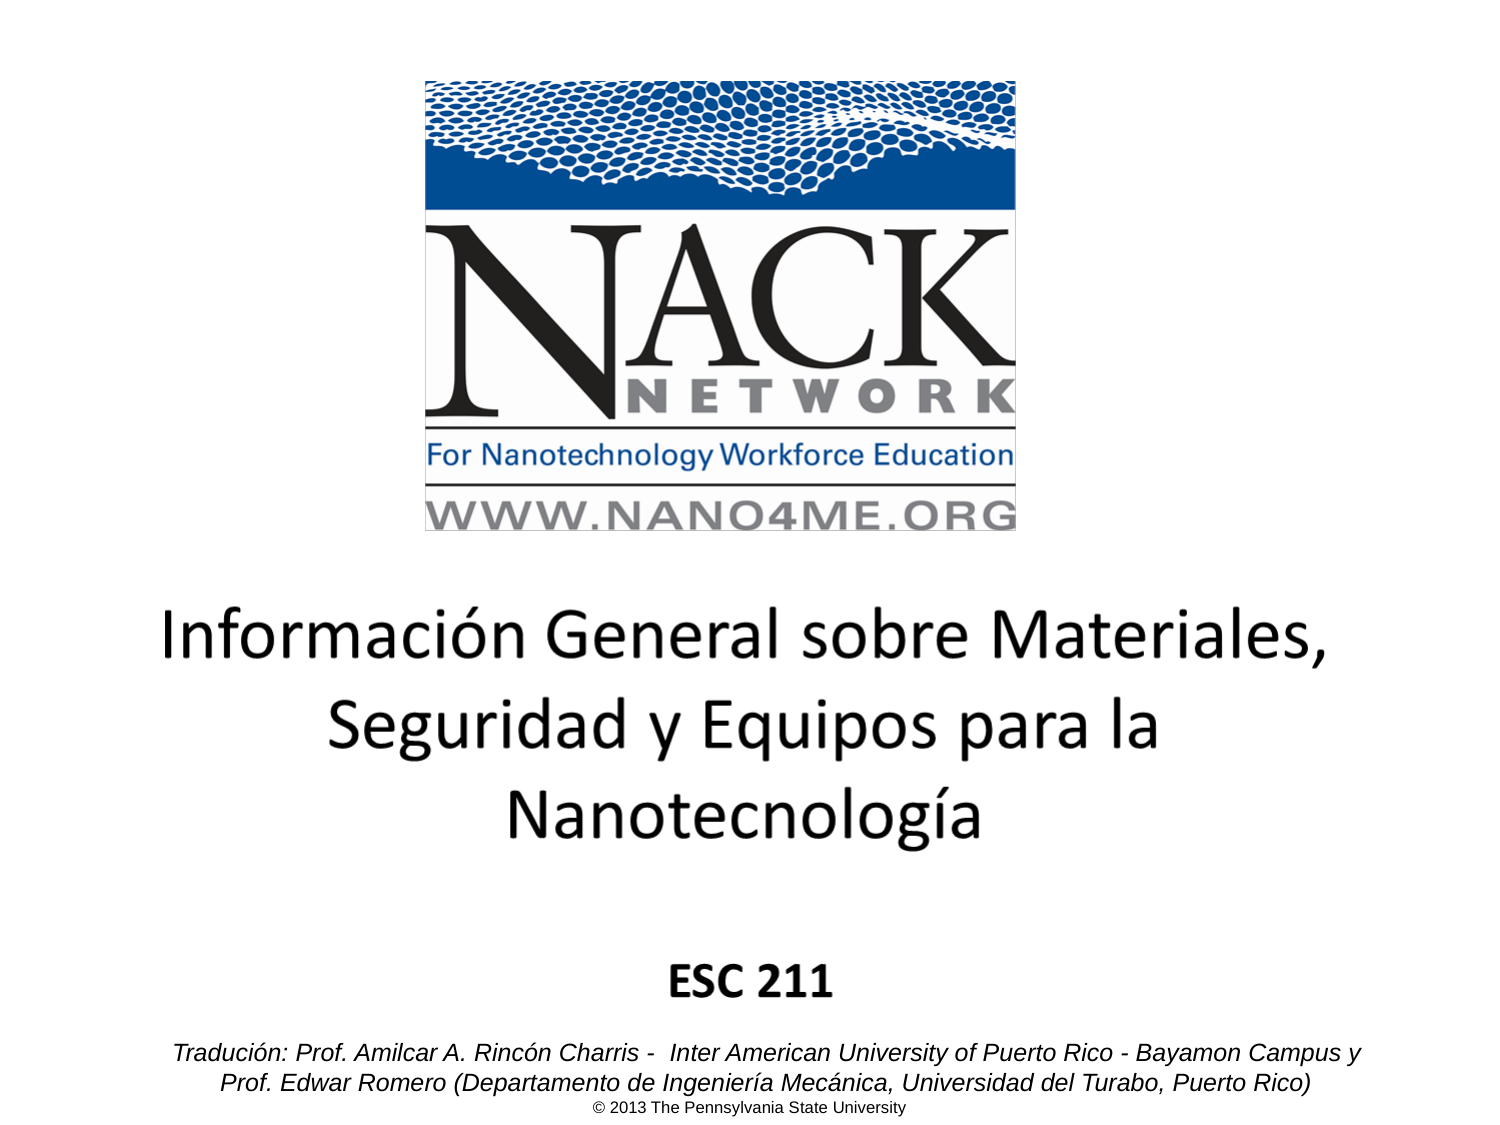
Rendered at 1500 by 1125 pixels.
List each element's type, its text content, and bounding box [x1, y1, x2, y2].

picture [107, 81, 1393, 1044]
text_box Tradución: Prof. Amilcar A. Rincón Charris - Inter American University of Puerto Rico - Bayamon Campus y Prof. Edwar Romero (Departamento de Ingeniería Mecánica, Universidad del Turabo, Puerto Rico) [112, 1029, 1430, 1104]
